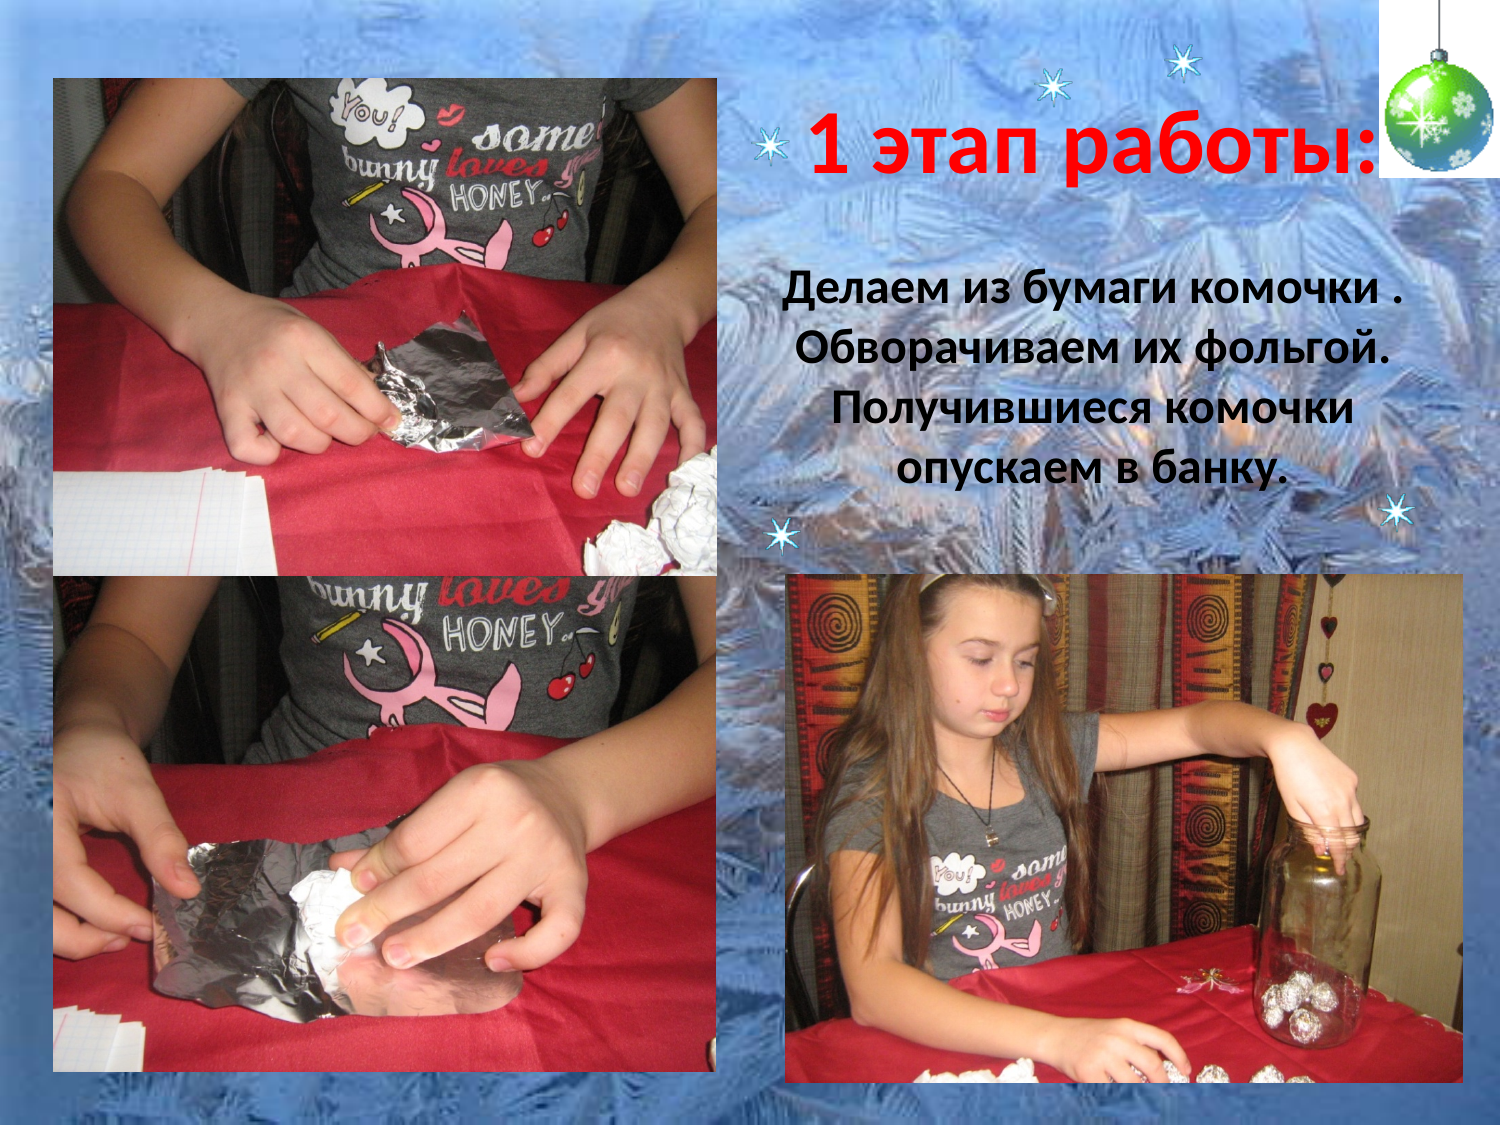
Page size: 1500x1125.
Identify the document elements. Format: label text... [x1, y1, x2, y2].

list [52, 77, 717, 576]
list Делаем из бумаги комочки . Обворачиваем их фольгой. Получившиеся комочки опускаем в банку. [761, 196, 1425, 551]
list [52, 583, 717, 1072]
title 1 этап работы: [761, 42, 1424, 196]
picture [0, 0, 1500, 1125]
